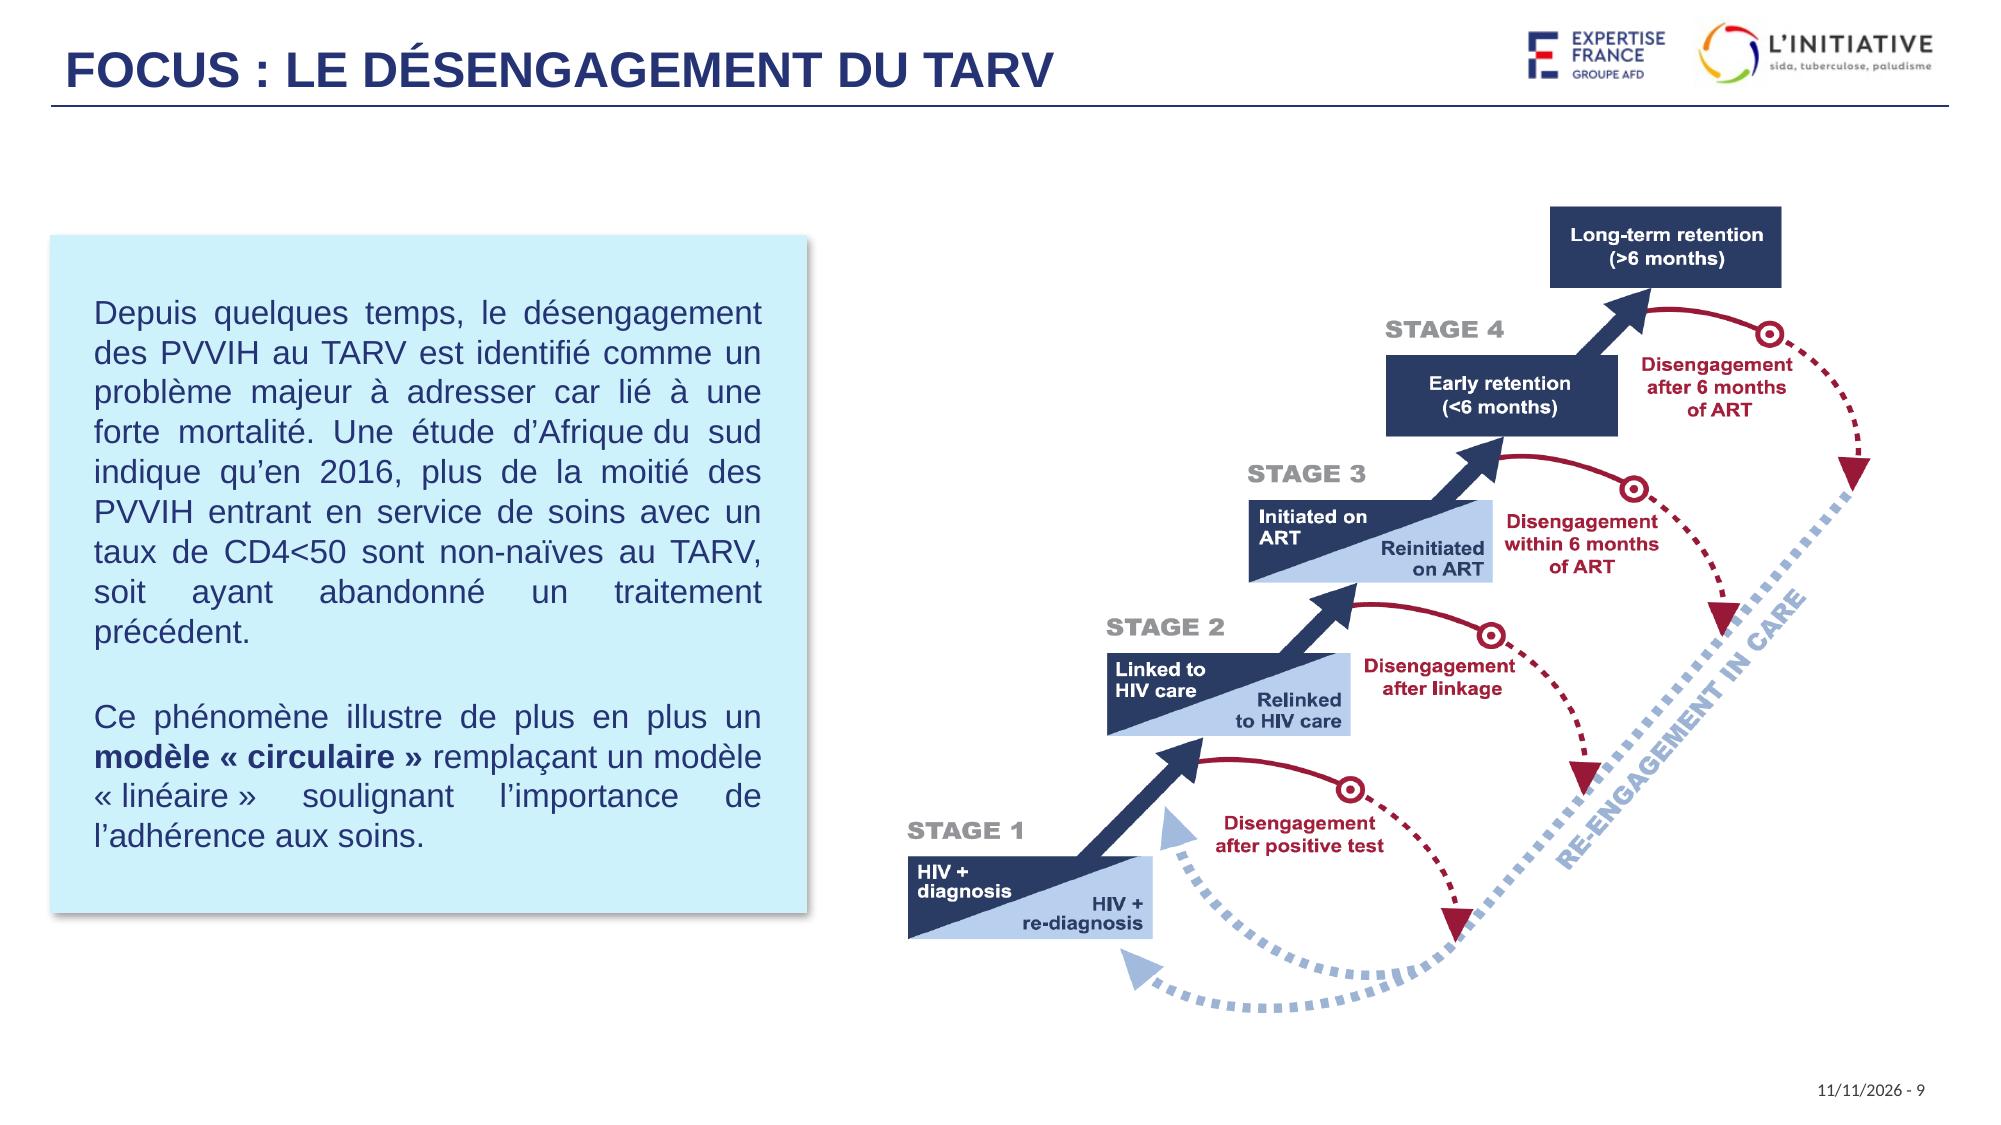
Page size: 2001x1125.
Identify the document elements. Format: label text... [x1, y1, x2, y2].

picture [868, 190, 1908, 1028]
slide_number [742, 1058, 1940, 1119]
picture [1514, 0, 1956, 106]
list Depuis quelques temps, le désengagement des PVVIH au TARV est identifié comme un problème majeur à adresser car lié à une forte mortalité. Une étude d’Afrique du sud indique qu’en 2016, plus de la moitié des PVVIH entrant en service de soins avec un taux de CD4<50 sont non-naïves au TARV, soit ayant abandonné un traitement précédent. Ce phénomène illustre de plus en plus un modèle « circulaire » remplaçant un modèle « linéaire » soulignant l’importance de l’adhérence aux soins. [78, 283, 778, 866]
title Focus : le désengagement du tarv [50, 15, 1950, 106]
text_box [50, 235, 807, 913]
